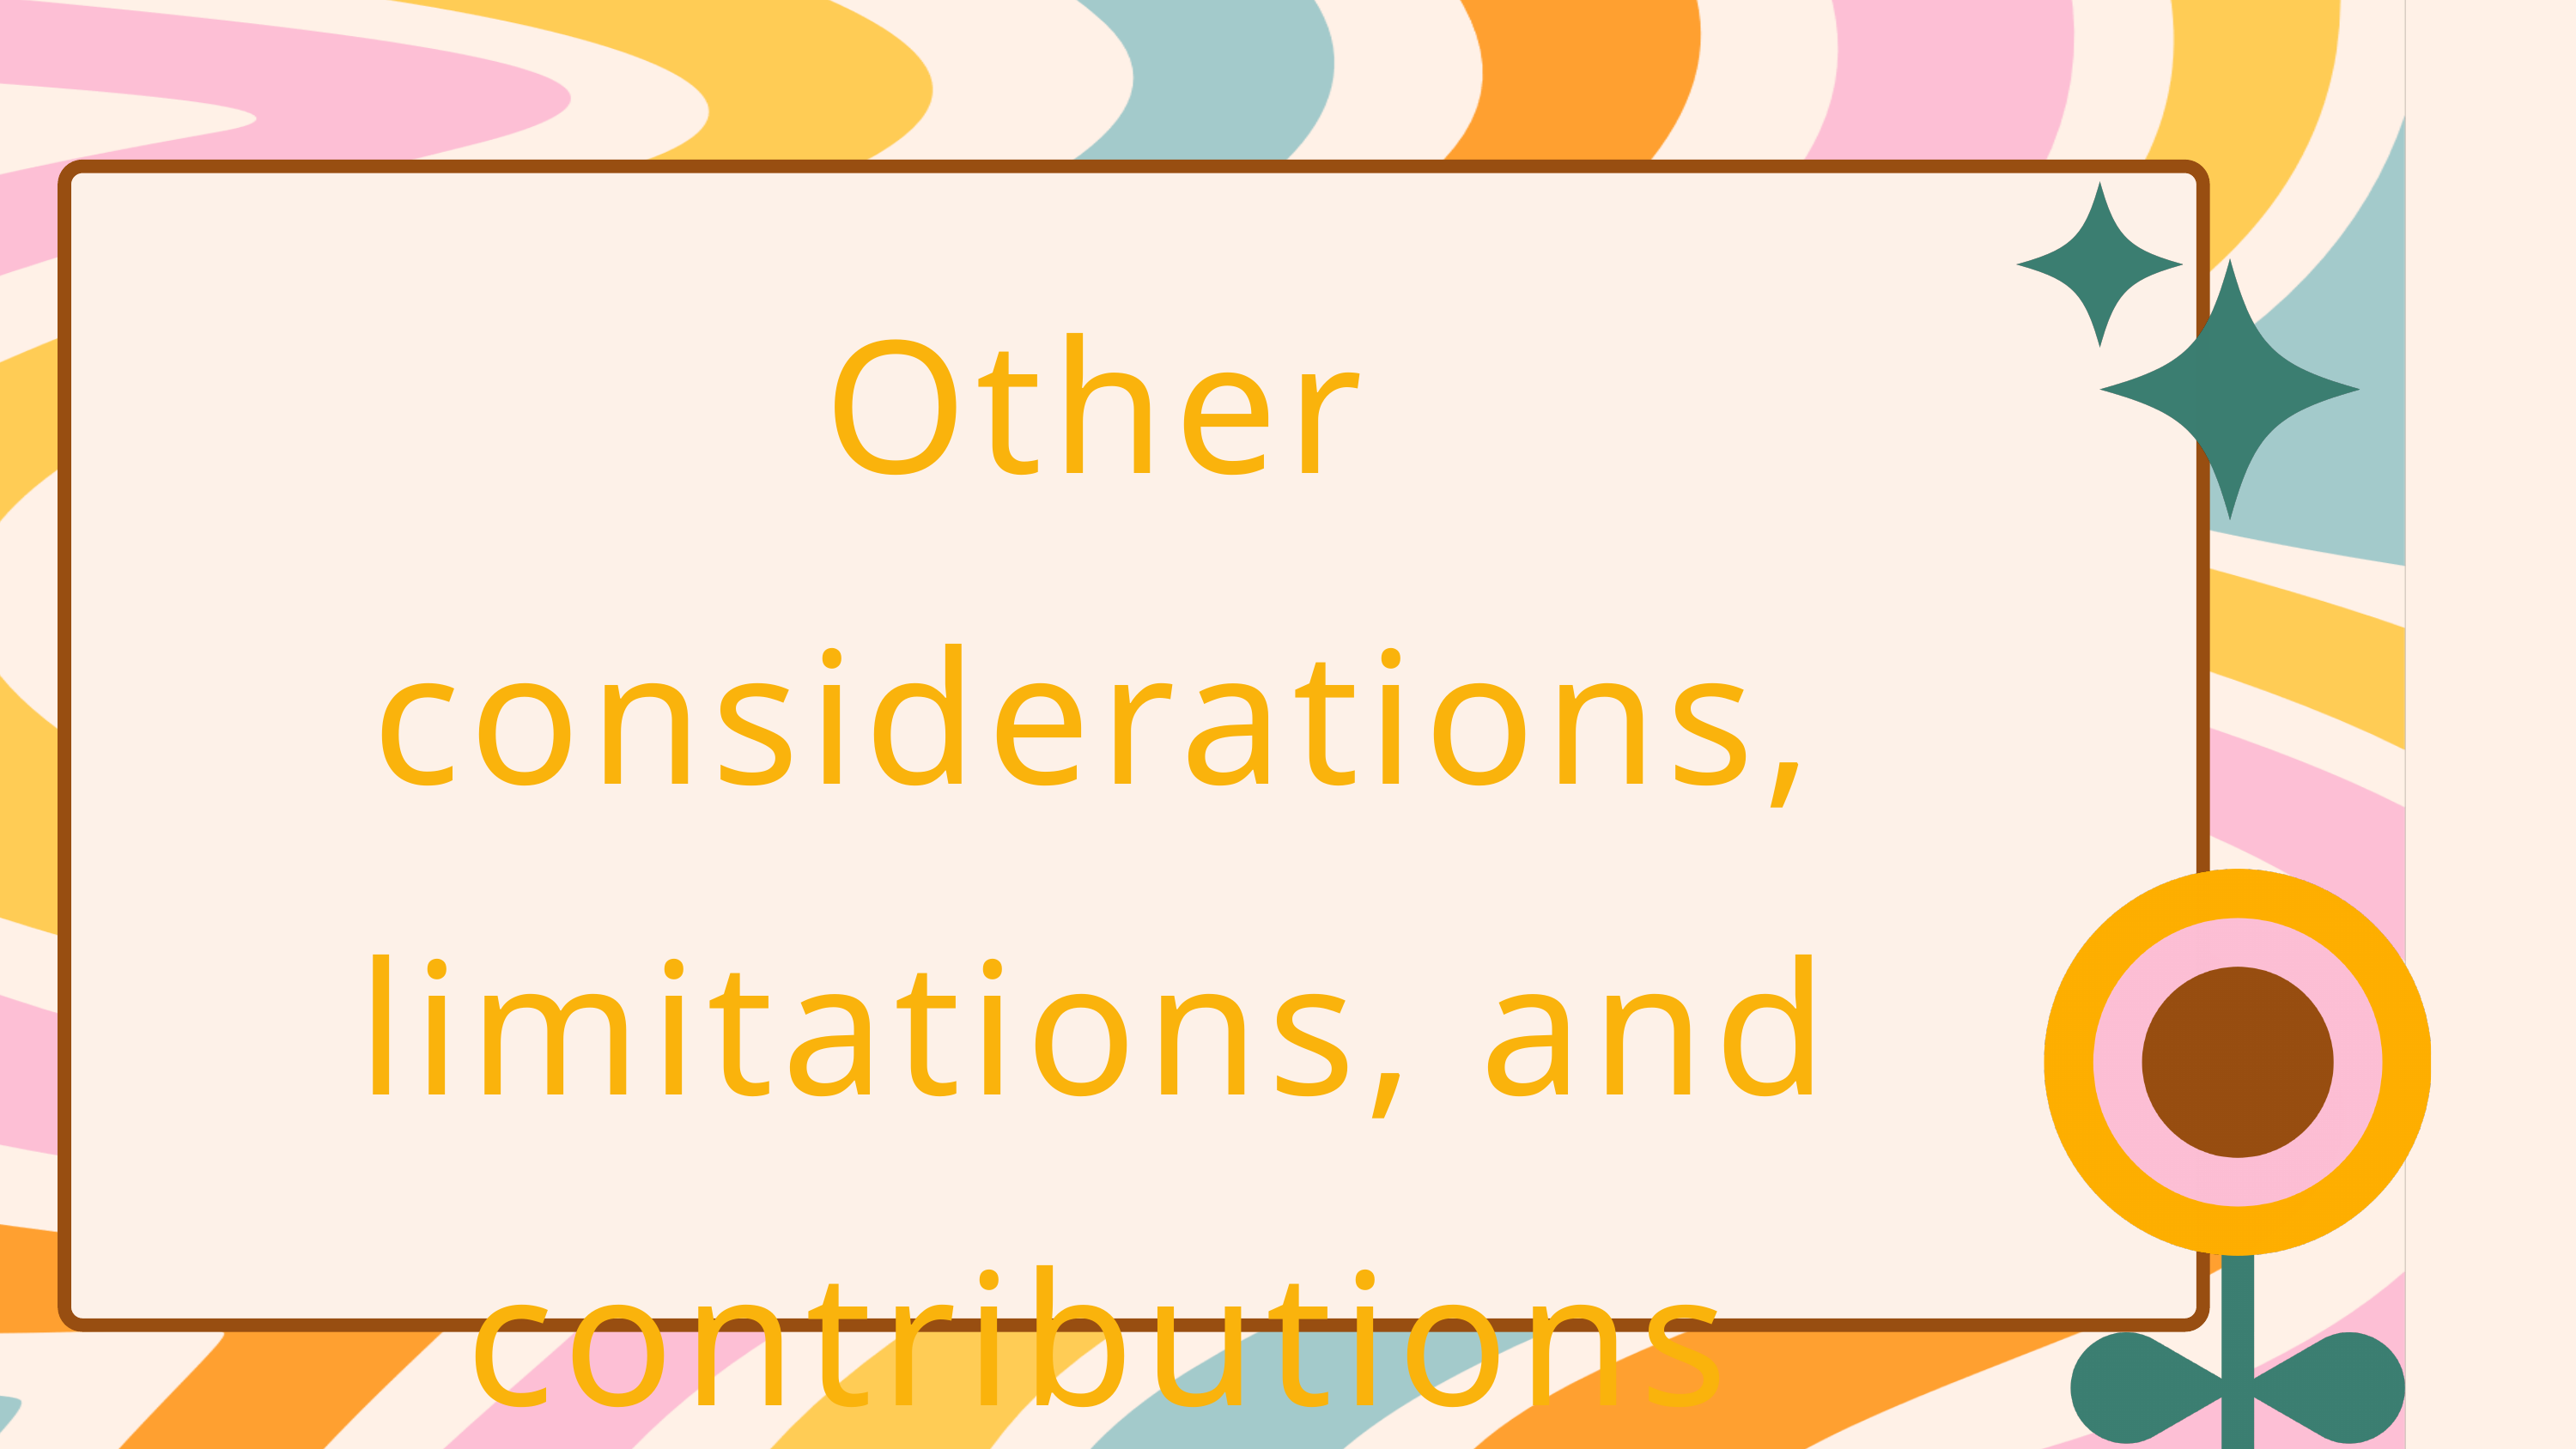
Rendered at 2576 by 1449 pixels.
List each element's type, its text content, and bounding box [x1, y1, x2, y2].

text_box [2208, 258, 2360, 520]
text_box Other considerations, limitations, and contributions [96, 1332, 2044, 1443]
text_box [64, 166, 2203, 1325]
text_box [0, 0, 2531, 1449]
text_box [2044, 869, 2432, 1449]
